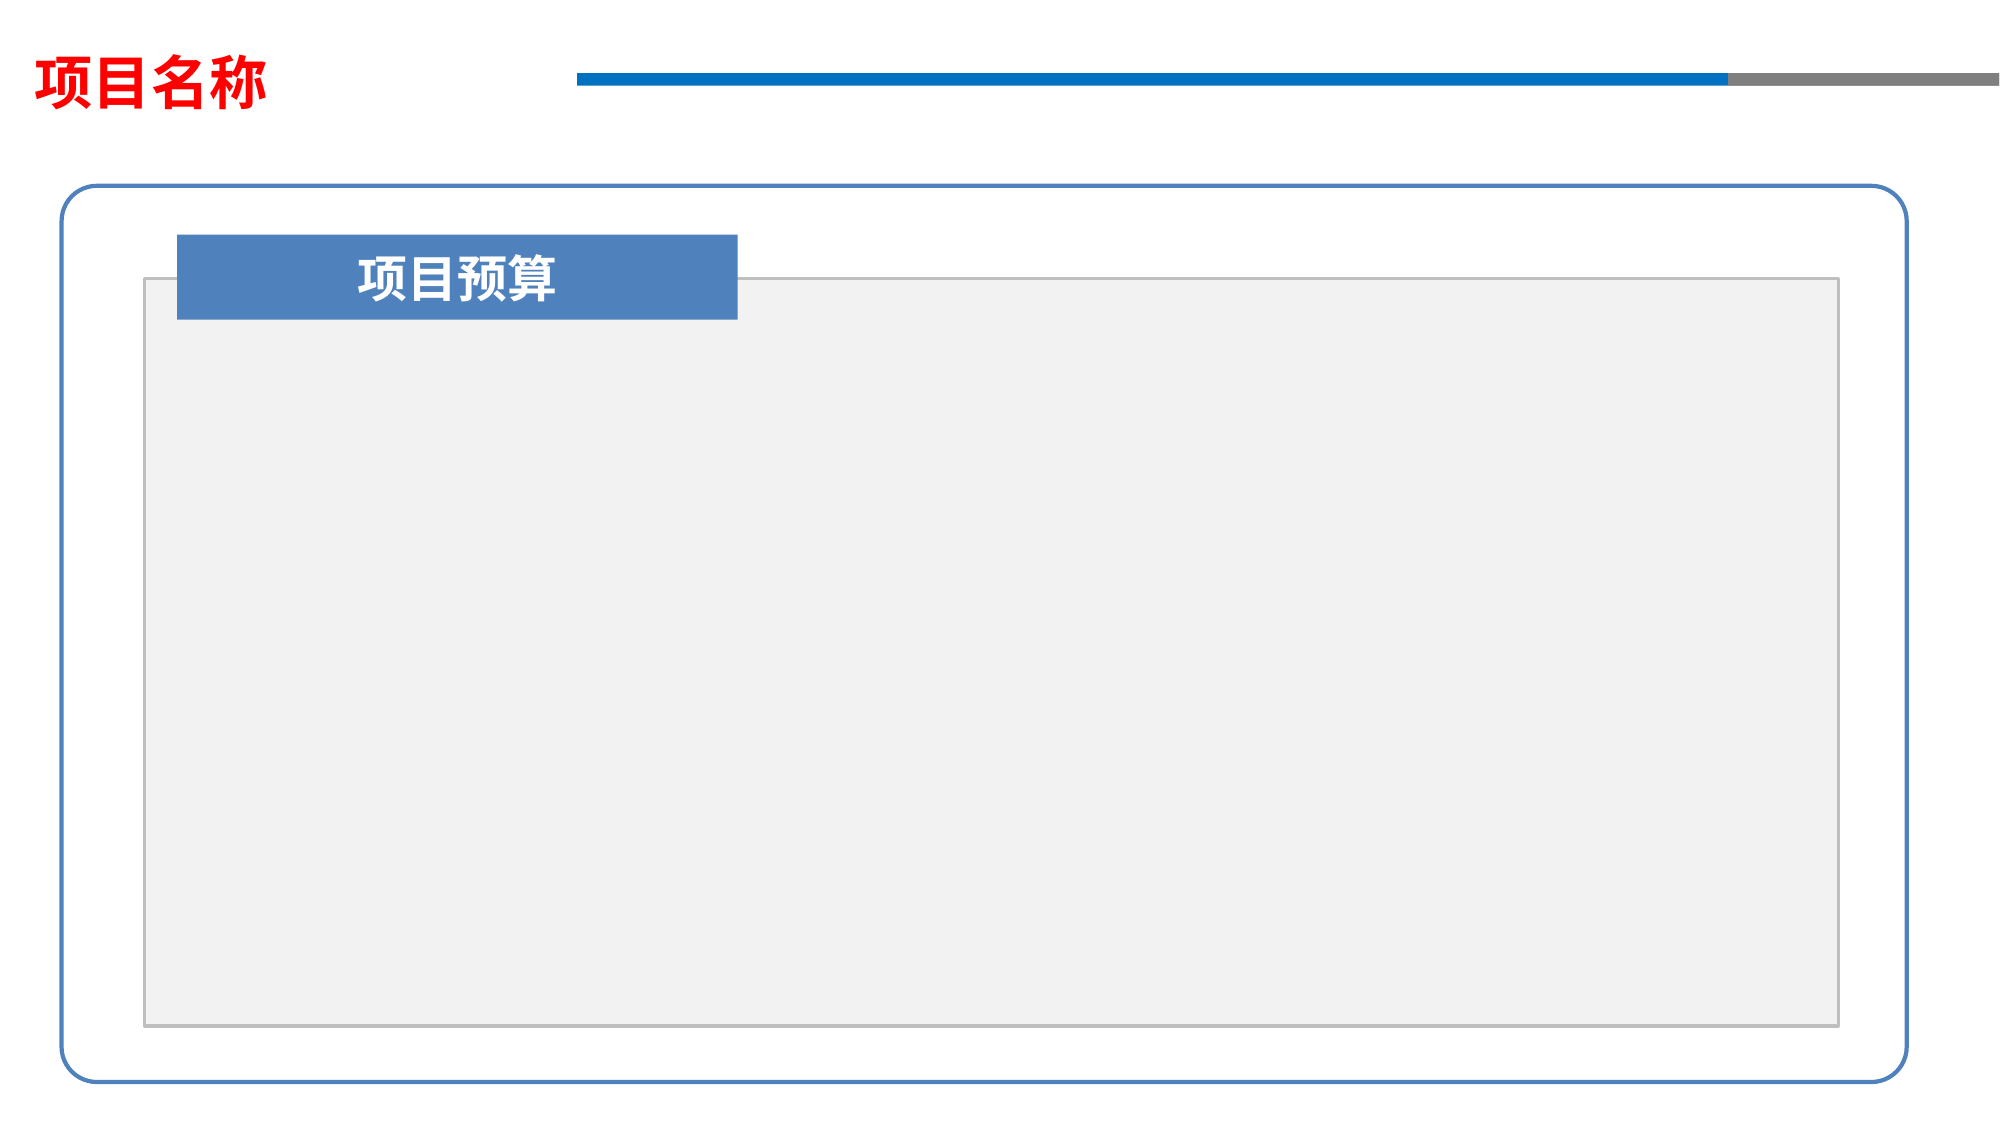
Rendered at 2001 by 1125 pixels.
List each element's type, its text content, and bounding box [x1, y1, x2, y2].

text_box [61, 185, 1907, 1083]
text_box [1728, 73, 2000, 86]
text_box 项目名称 [19, 3, 519, 124]
text_box [577, 73, 1728, 86]
